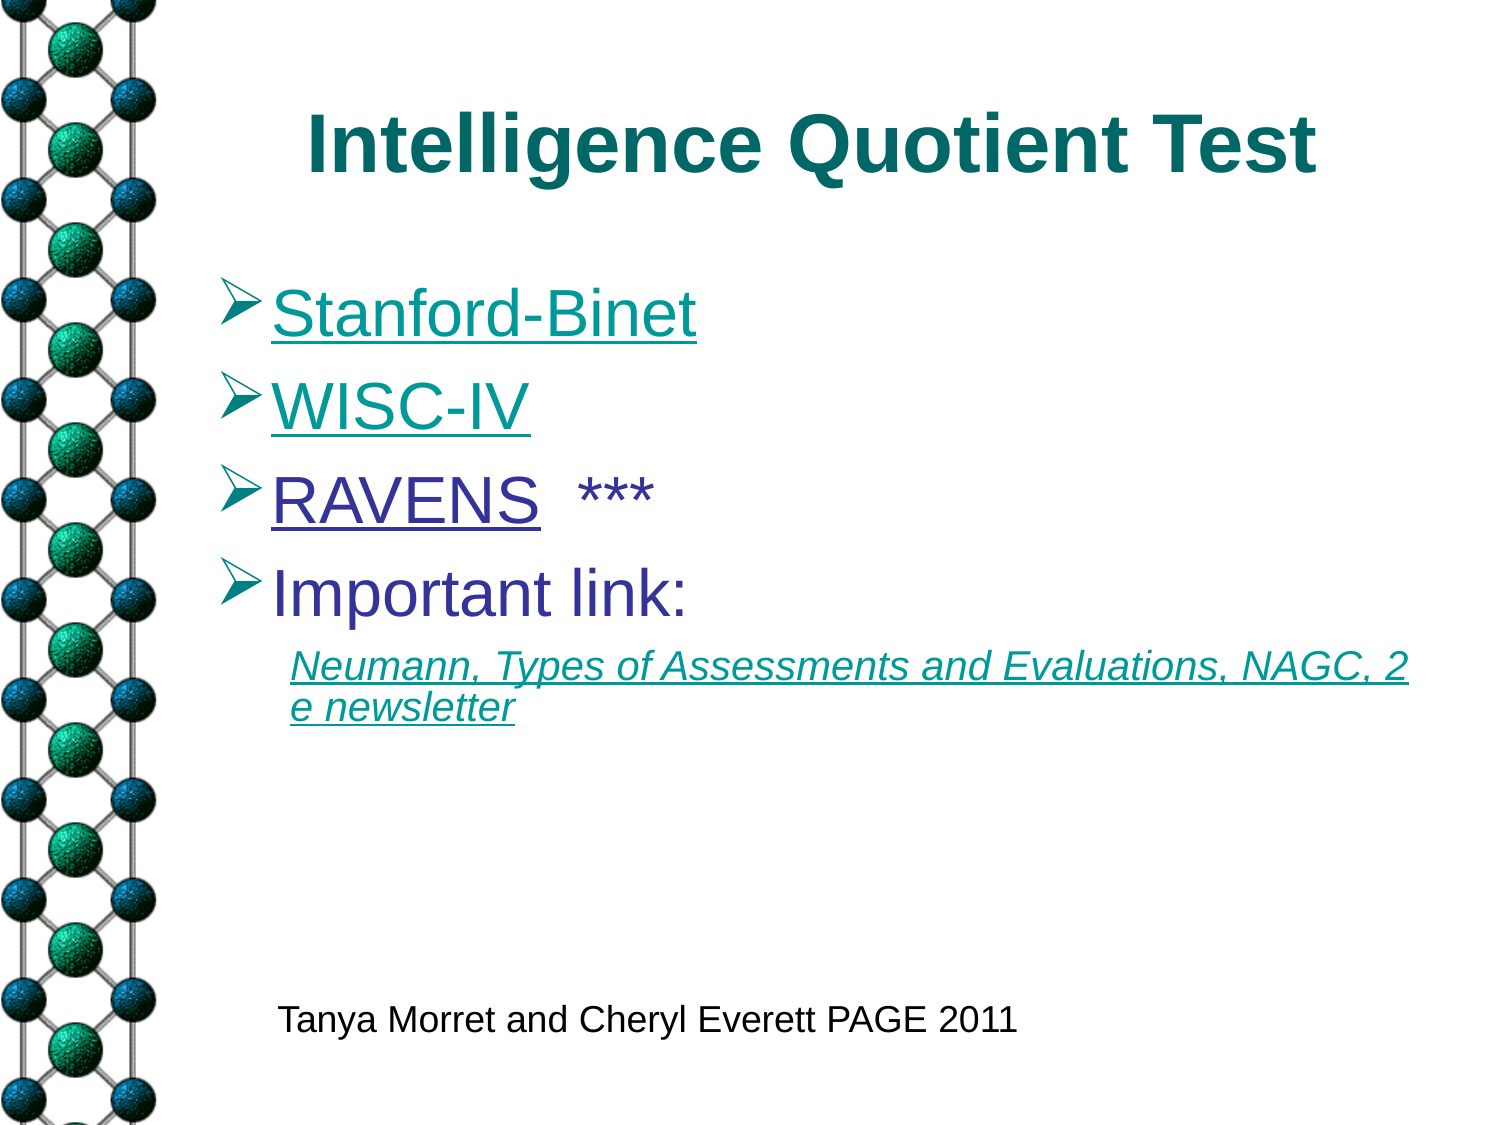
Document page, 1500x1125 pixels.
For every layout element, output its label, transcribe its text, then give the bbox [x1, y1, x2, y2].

list Stanford-Binet WISC-IV RAVENS *** Important link: Neumann, Types of Assessments and Evaluations, NAGC, 2e newsletter [199, 262, 1426, 1006]
picture [0, 0, 1500, 1125]
text_box Tanya Morret and Cheryl Everett PAGE 2011 [262, 987, 1275, 1048]
title Intelligence Quotient Test [199, 44, 1426, 233]
